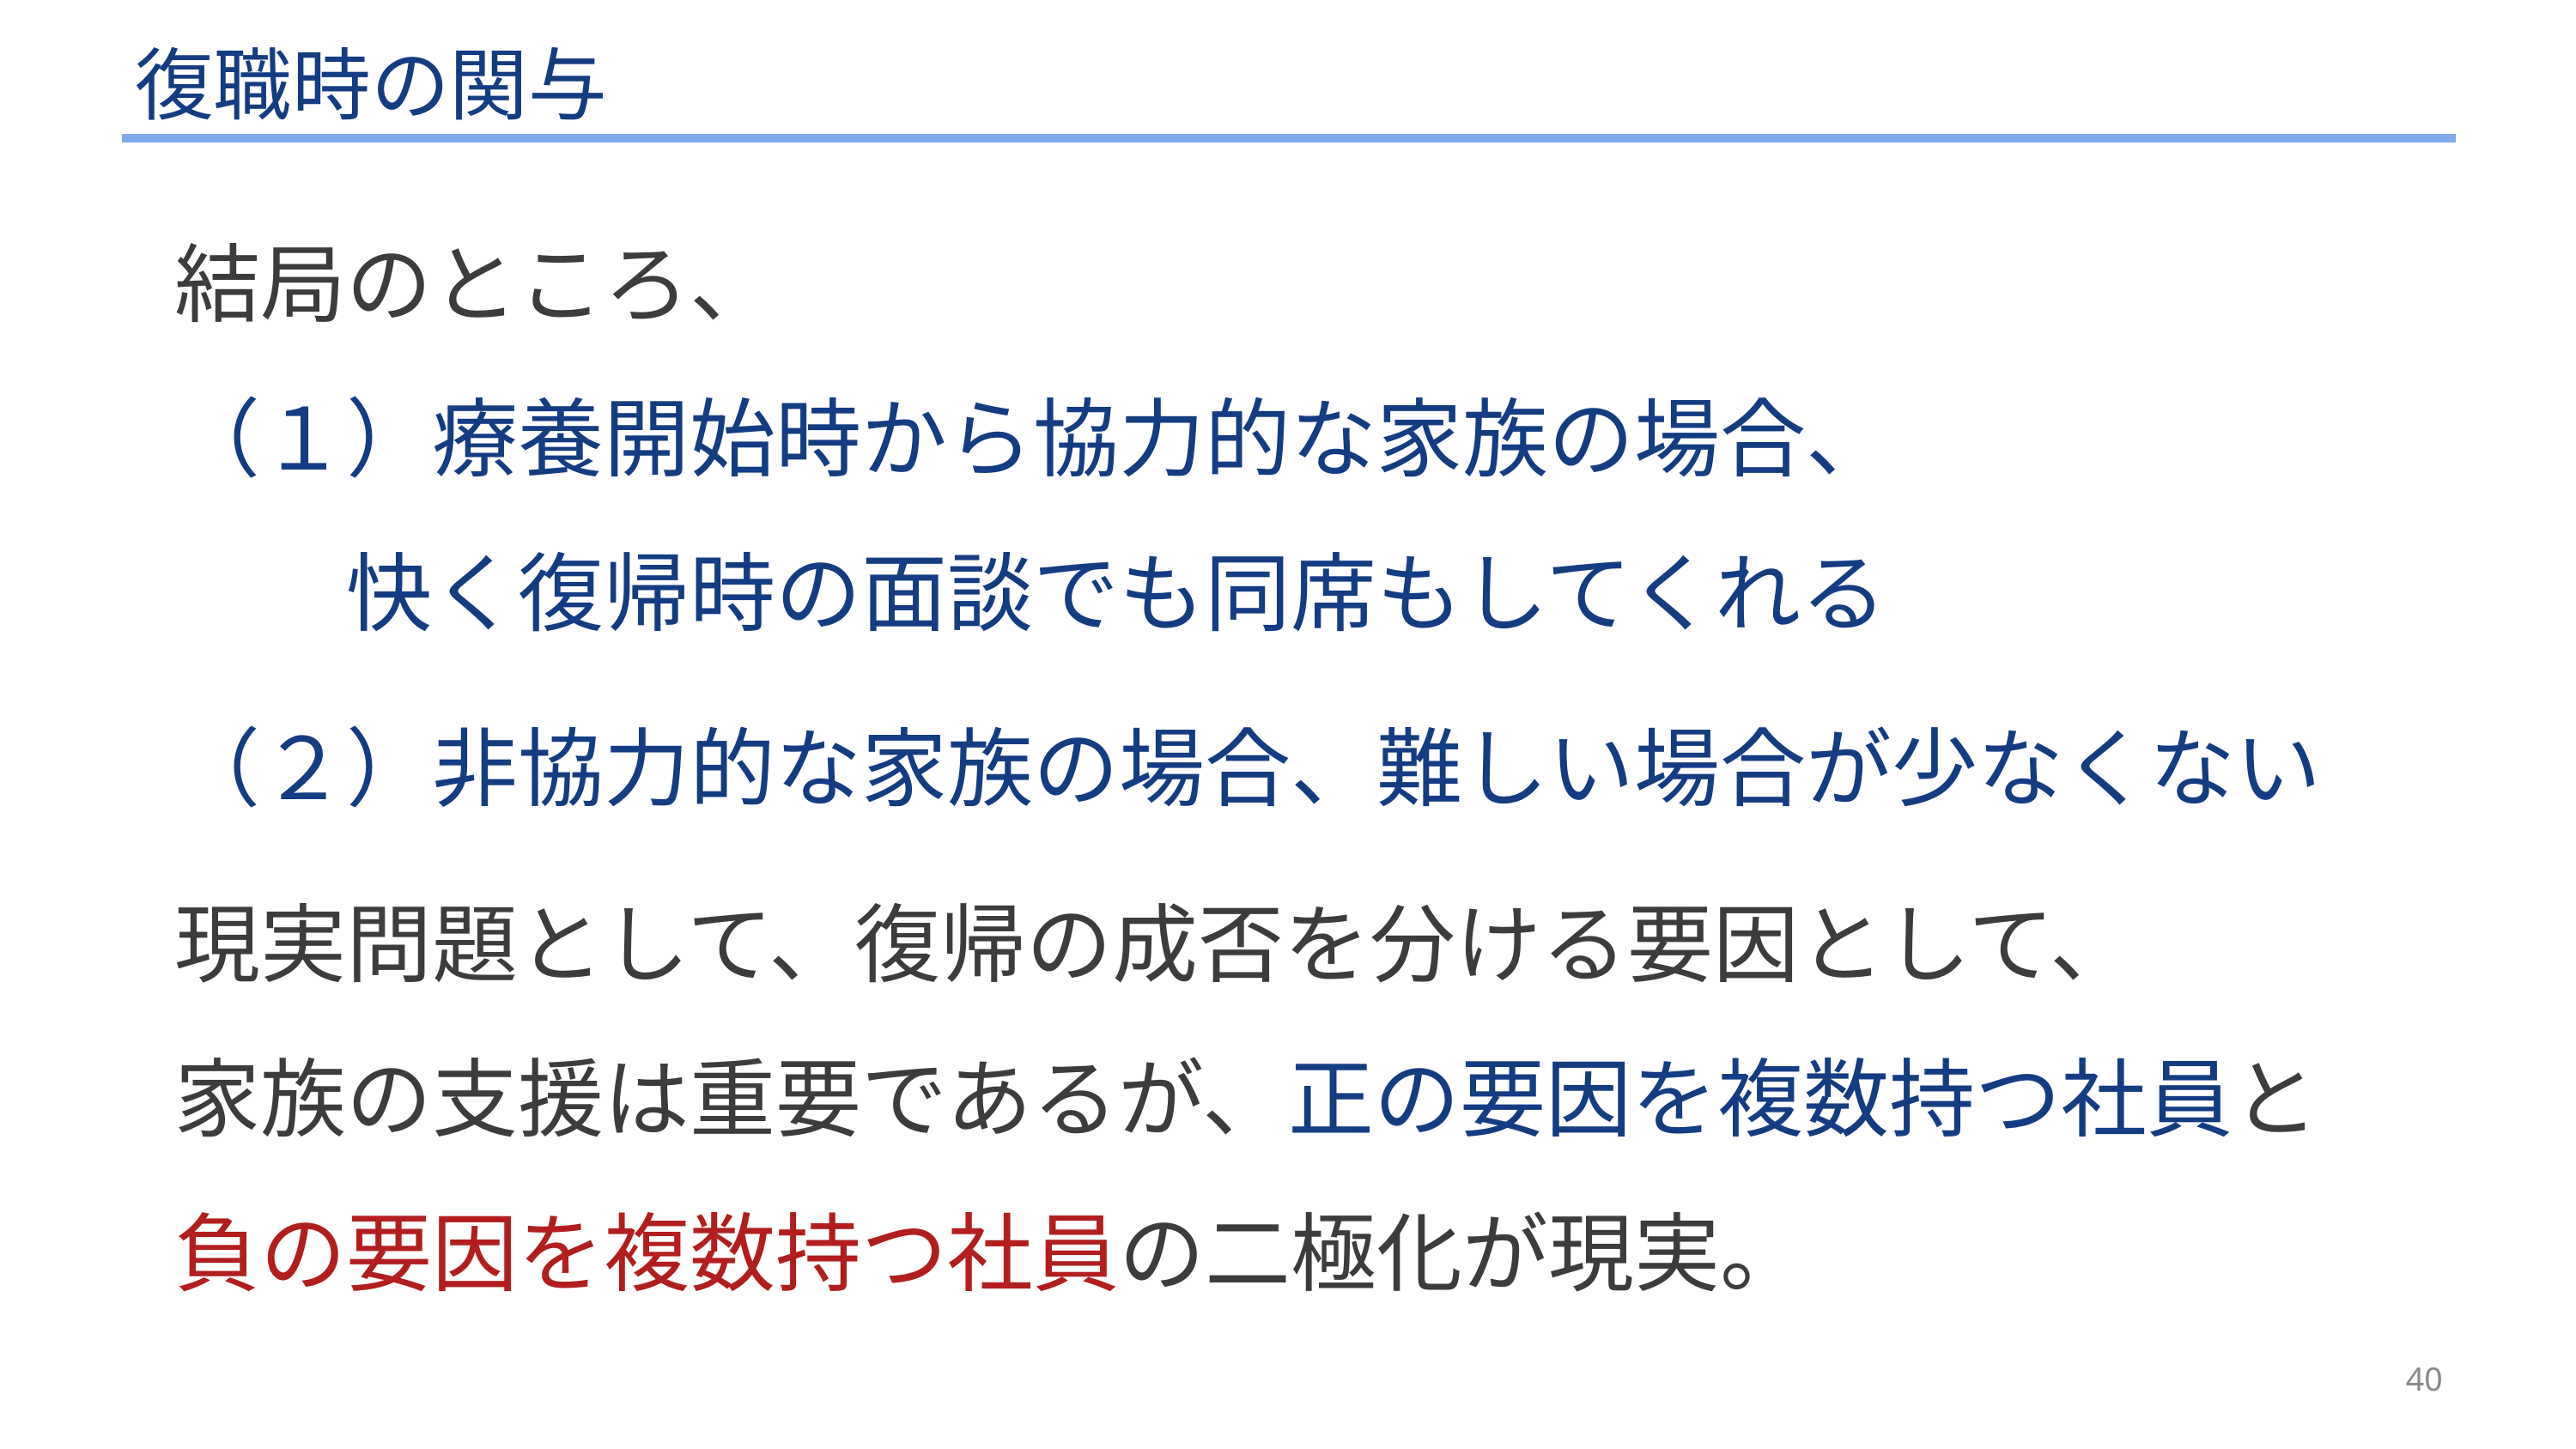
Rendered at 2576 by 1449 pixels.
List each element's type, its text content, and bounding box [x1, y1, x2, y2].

list 結局のところ、 （１）療養開始時から協力的な家族の場合、 快く復帰時の面談でも同席もしてくれる （２）非協力的な家族の場合、難しい場合が少なくない 現実問題として、復帰の成否を分ける要因として、 家族の支援は重要であるが、正の要因を複数持つ社員と 負の要因を複数持つ社員の二極化が現実。 [124, 171, 2456, 1317]
slide_number 40 [2337, 1342, 2456, 1420]
title 復職時の関与 [122, 39, 2454, 139]
